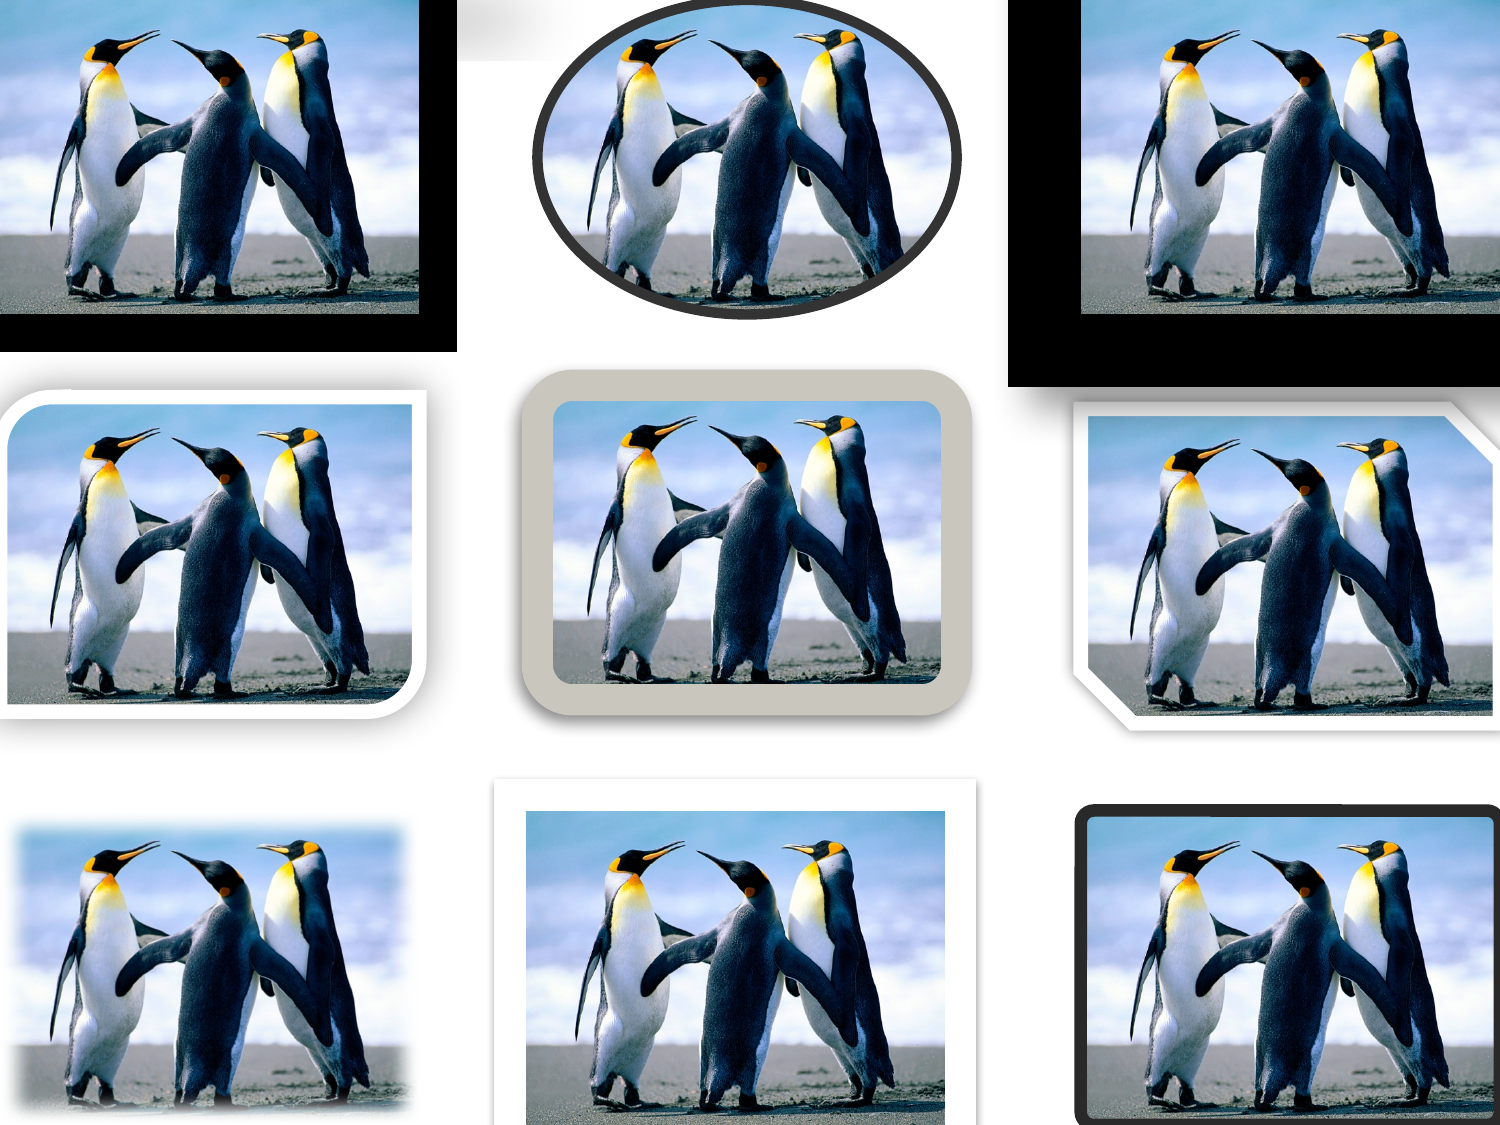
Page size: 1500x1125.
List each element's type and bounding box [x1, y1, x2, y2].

picture [0, 0, 420, 315]
picture [1080, 0, 1500, 315]
picture [0, 810, 420, 1125]
picture [1080, 408, 1500, 724]
picture [525, 810, 946, 1125]
picture [537, 385, 957, 701]
picture [537, 0, 957, 315]
picture [0, 396, 420, 712]
picture [1080, 810, 1500, 1125]
